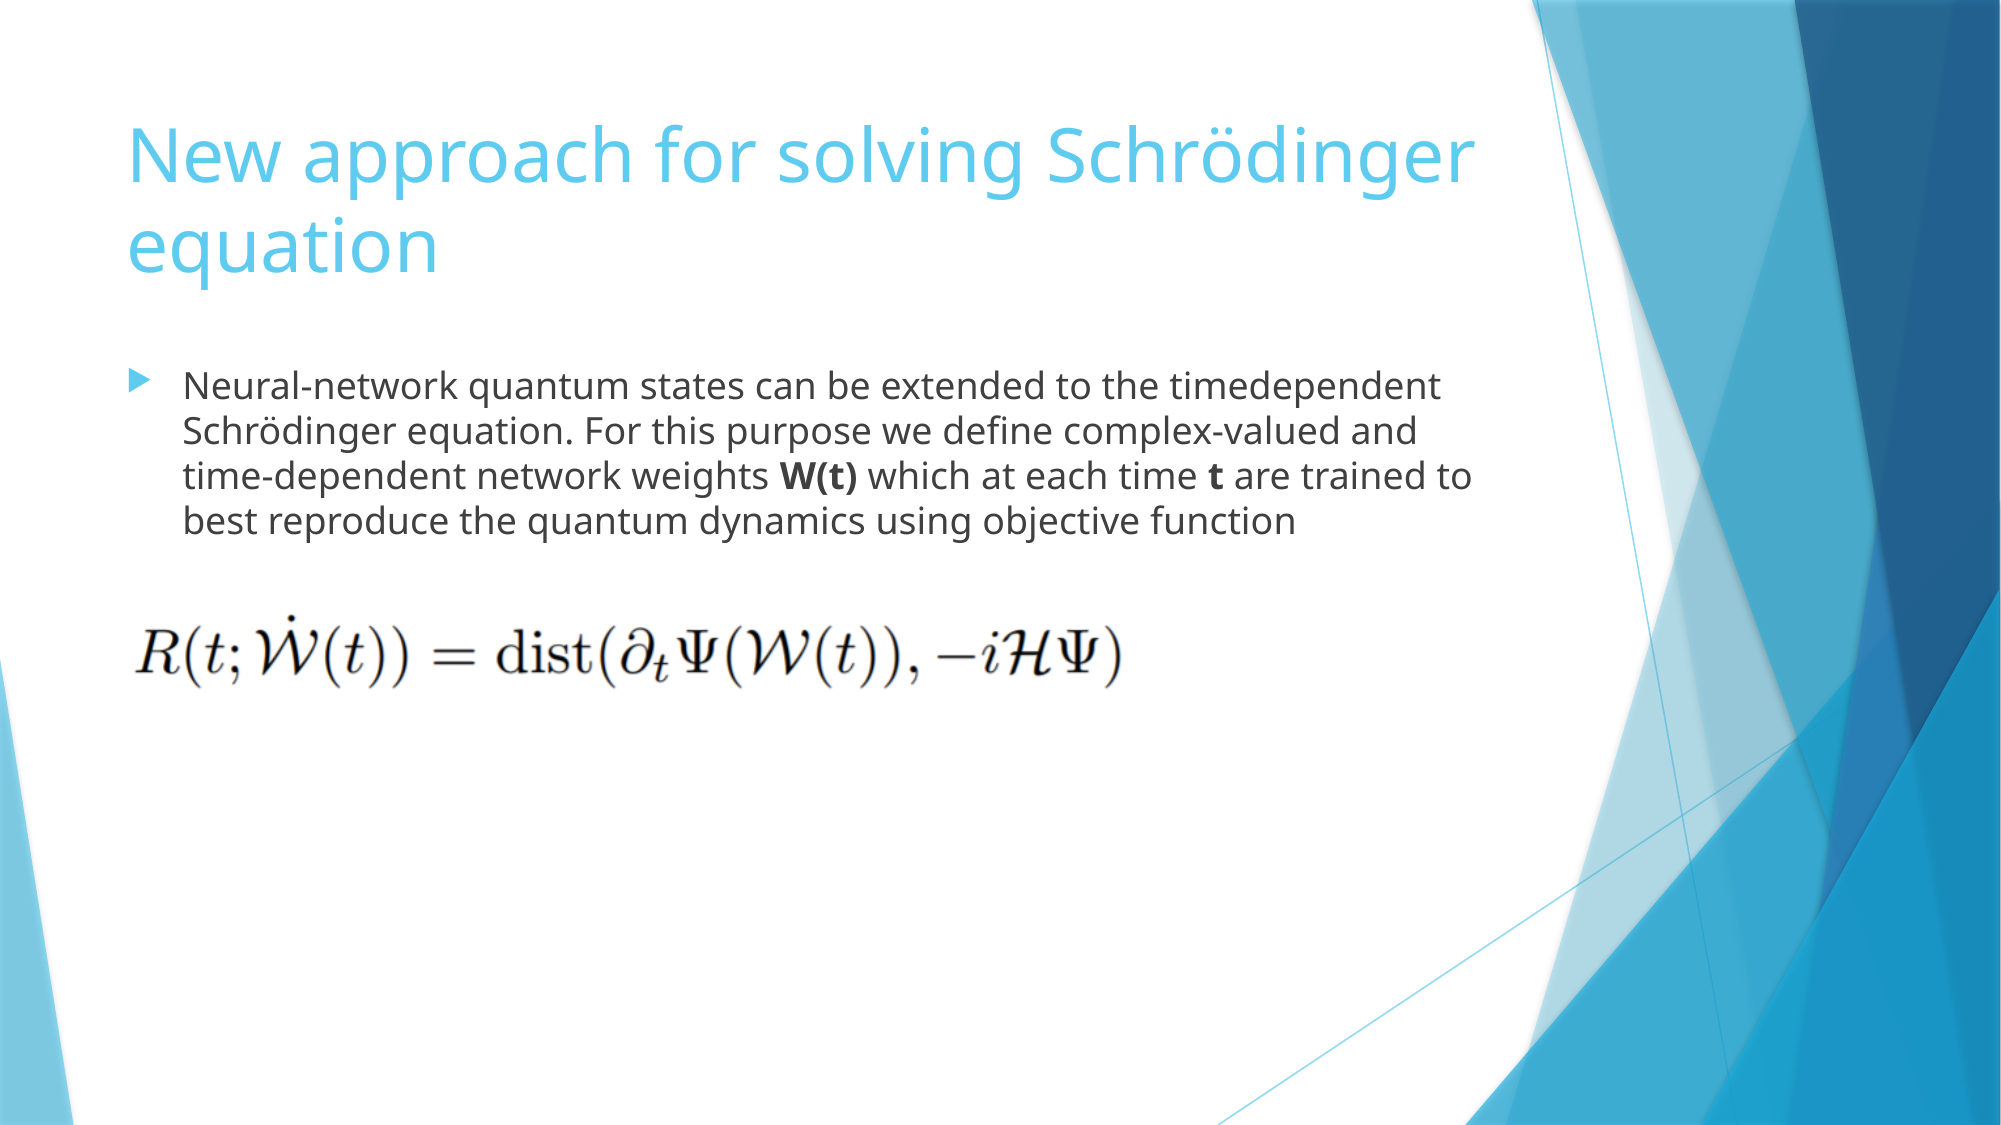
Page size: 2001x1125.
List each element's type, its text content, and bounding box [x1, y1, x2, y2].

picture [110, 600, 1141, 704]
title New approach for solving Schrödinger equation [111, 99, 1522, 317]
list Neural-network quantum states can be extended to the timedependent Schrödinger equation. For this purpose we define complex-valued and time-dependent network weights W(t) which at each time t are trained to best reproduce the quantum dynamics using objective function [111, 354, 1522, 630]
